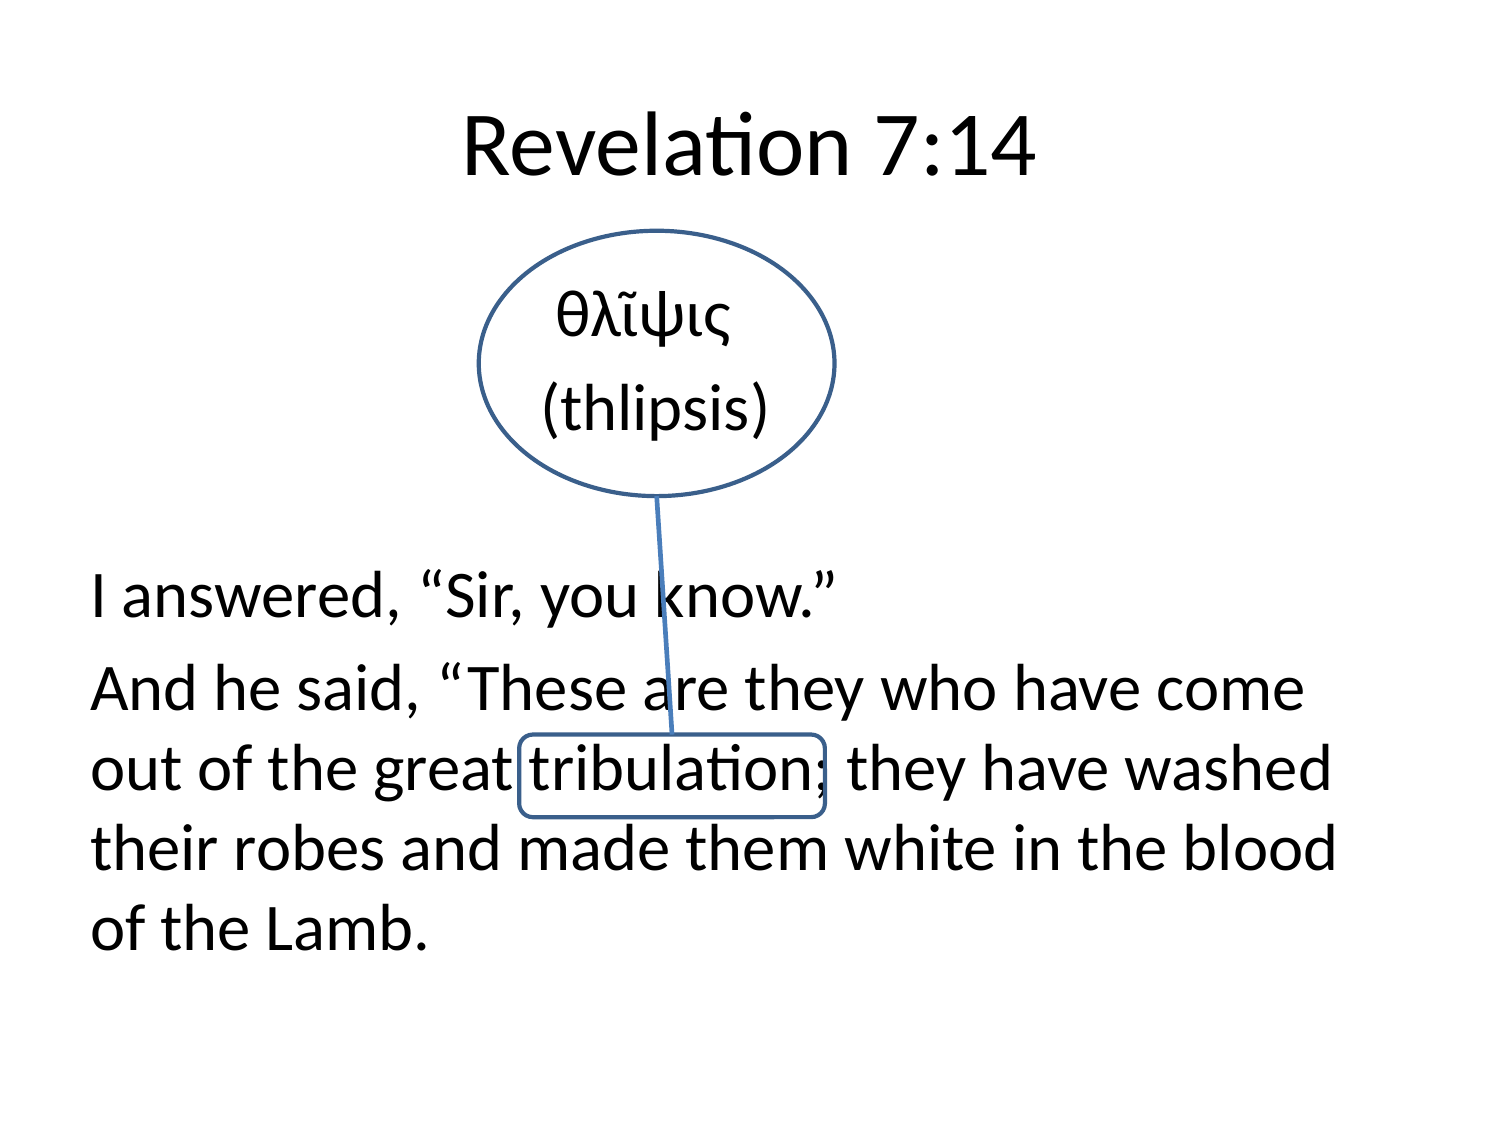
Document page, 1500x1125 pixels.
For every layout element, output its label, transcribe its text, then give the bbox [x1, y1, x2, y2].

text_box [517, 732, 828, 820]
list θλῖψις (thlipsis) I answered, “Sir, you know.” And he said, “These are they who have come out of the great tribulation; they have washed their robes and made them white in the blood of the Lamb. [75, 262, 1425, 1005]
title Revelation 7:14 [75, 45, 1425, 233]
text_box [476, 228, 837, 499]
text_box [656, 495, 673, 735]
